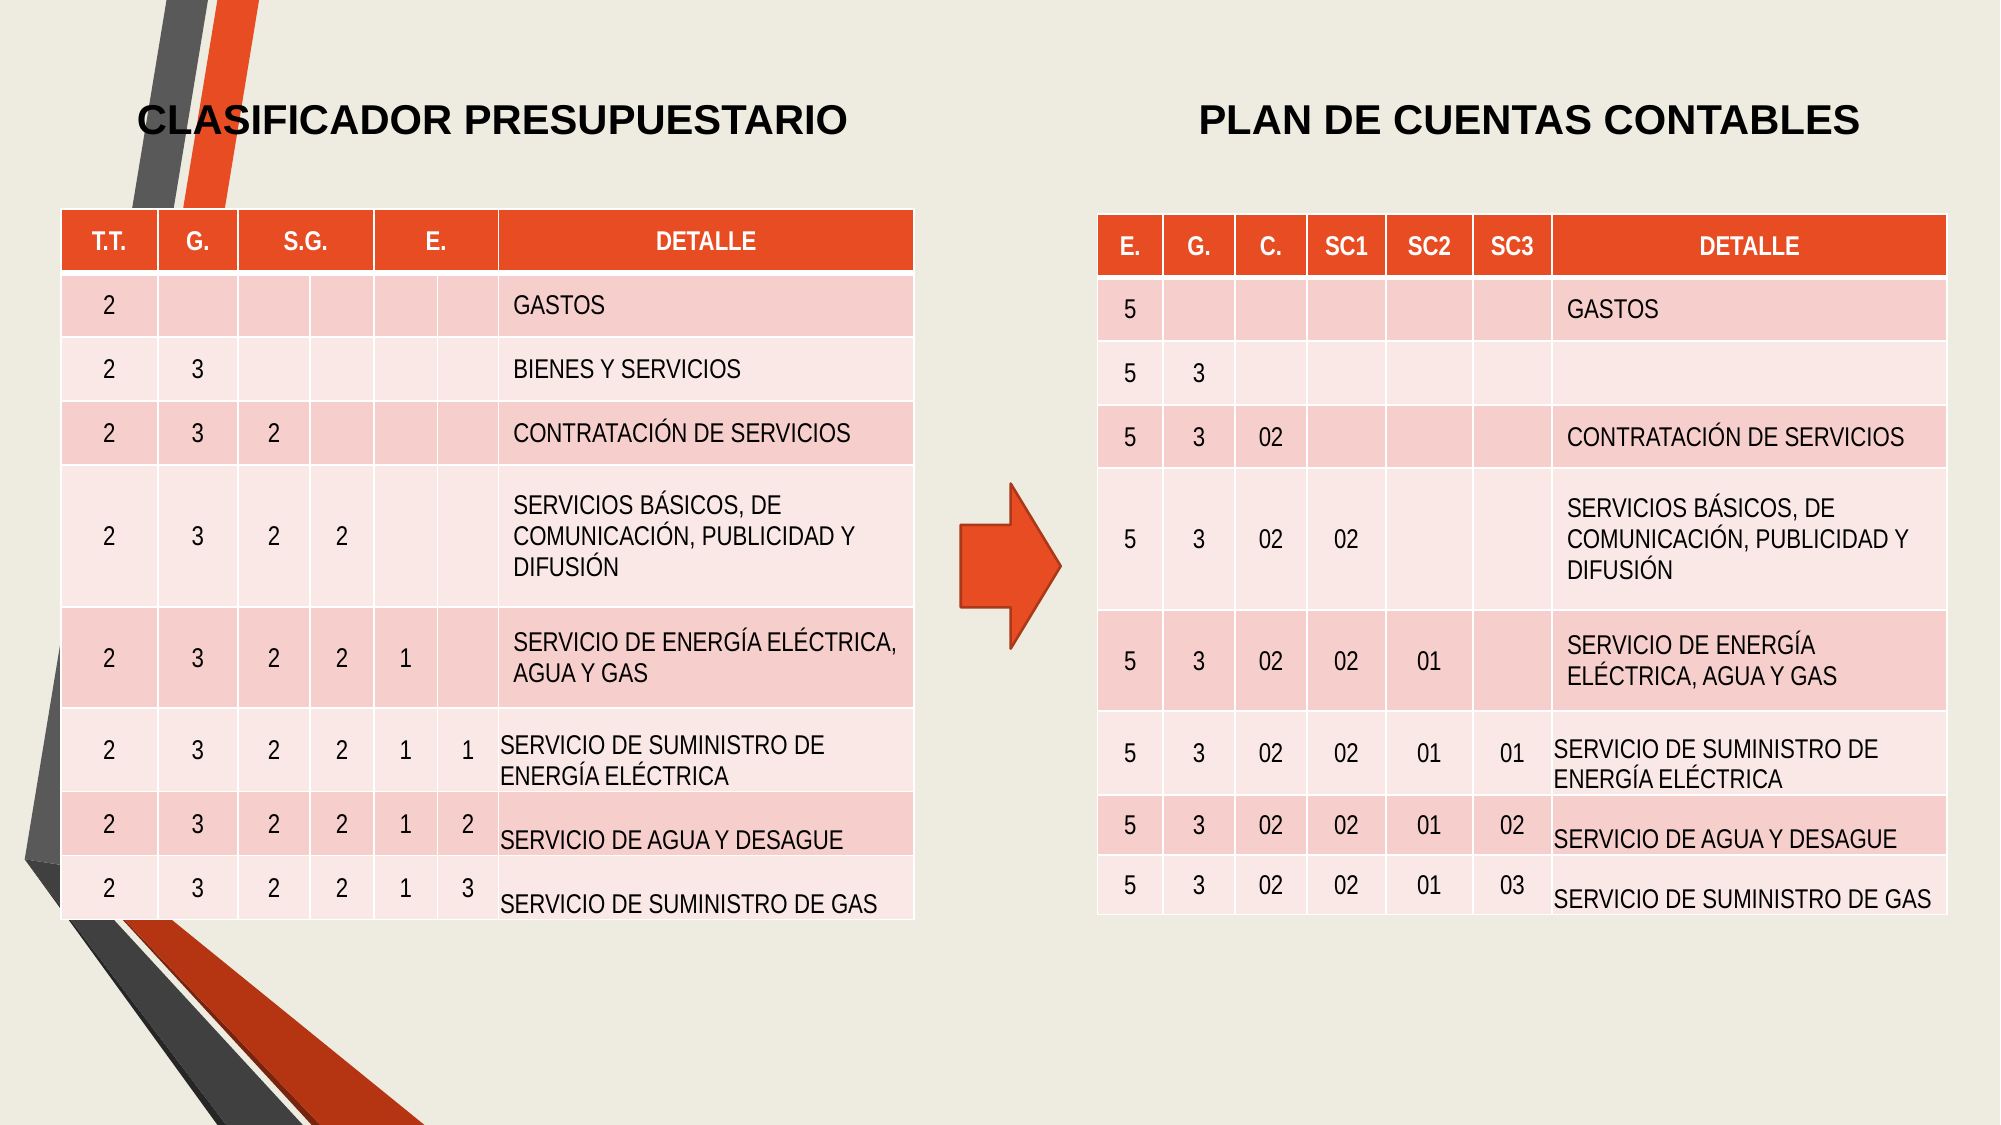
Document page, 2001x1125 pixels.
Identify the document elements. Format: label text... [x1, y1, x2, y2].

table_cell [311, 338, 373, 400]
table_cell 01 [1387, 796, 1472, 854]
table_cell 5 [1098, 280, 1162, 340]
table_cell 02 [1236, 856, 1306, 914]
table_header SC1 [1308, 215, 1385, 275]
table_cell 3 [159, 466, 237, 606]
table_cell 3 [159, 709, 237, 791]
table_cell CONTRATACIÓN DE SERVICIOS [499, 402, 913, 464]
table_cell SERVICIOS BÁSICOS, DE COMUNICACIÓN, PUBLICIDAD Y DIFUSIÓN [1553, 469, 1946, 609]
table_cell SERVICIO DE AGUA Y DESAGUE [499, 792, 913, 855]
table_cell 02 [1236, 611, 1306, 710]
table_cell [1308, 342, 1385, 404]
table_cell 02 [1308, 796, 1385, 854]
table_header SC3 [1474, 215, 1551, 275]
table_cell 3 [159, 338, 237, 400]
table_cell GASTOS [499, 276, 913, 336]
table_cell 2 [62, 608, 157, 707]
table_cell 3 [1164, 856, 1234, 914]
table_header E. [375, 210, 498, 270]
table_cell 2 [62, 709, 157, 791]
table_cell 2 [239, 709, 309, 791]
table_header G. [159, 210, 237, 270]
table_cell CONTRATACIÓN DE SERVICIOS [1553, 406, 1946, 467]
table_cell 1 [375, 792, 437, 855]
table_cell 2 [62, 276, 157, 336]
table_cell [438, 338, 498, 400]
table_cell [1387, 280, 1472, 340]
table_cell 1 [375, 709, 437, 791]
table_cell 2 [62, 466, 157, 606]
table_cell [375, 276, 437, 336]
table_cell 01 [1474, 712, 1551, 794]
table_cell 3 [1164, 712, 1234, 794]
table_cell 3 [1164, 406, 1234, 467]
table_cell 2 [239, 856, 309, 919]
table_cell [1164, 280, 1234, 340]
table_cell 01 [1387, 611, 1472, 710]
table_cell SERVICIO DE ENERGÍA ELÉCTRICA, AGUA Y GAS [499, 608, 913, 707]
text_box [959, 482, 1062, 650]
table_cell 2 [239, 608, 309, 707]
table_cell 03 [1474, 856, 1551, 914]
table_cell [1236, 280, 1306, 340]
table_cell 3 [1164, 342, 1234, 404]
table_cell 1 [375, 856, 437, 919]
table_cell [1308, 280, 1385, 340]
table_cell [1387, 406, 1472, 467]
table_cell 1 [438, 709, 498, 791]
table_cell [1553, 342, 1946, 404]
table_cell 2 [311, 856, 373, 919]
table_cell [438, 276, 498, 336]
table_cell 5 [1098, 342, 1162, 404]
table_cell SERVICIO DE SUMINISTRO DE GAS [1553, 856, 1946, 914]
table_cell [375, 338, 437, 400]
table_header SC2 [1387, 215, 1472, 275]
table_cell 02 [1308, 856, 1385, 914]
table_cell [375, 466, 437, 606]
table_cell [1474, 342, 1551, 404]
table_header T.T. [62, 210, 157, 270]
table_cell [239, 338, 309, 400]
table_cell GASTOS [1553, 280, 1946, 340]
table_cell SERVICIO DE AGUA Y DESAGUE [1553, 796, 1946, 854]
table_cell 02 [1236, 469, 1306, 609]
table_header G. [1164, 215, 1234, 275]
table_cell SERVICIO DE SUMINISTRO DE ENERGÍA ELÉCTRICA [1553, 712, 1946, 794]
table_cell [1474, 406, 1551, 467]
table_cell 02 [1308, 712, 1385, 794]
table_cell 2 [239, 402, 309, 464]
table_cell [1474, 469, 1551, 609]
table_cell [438, 608, 498, 707]
table_cell 02 [1236, 796, 1306, 854]
table_cell 3 [159, 856, 237, 919]
table_cell [438, 466, 498, 606]
table_cell [1387, 342, 1472, 404]
table_cell 3 [159, 608, 237, 707]
table_header DETALLE [1553, 215, 1946, 275]
table_cell [375, 402, 437, 464]
table_cell [1474, 280, 1551, 340]
table_cell SERVICIO DE SUMINISTRO DE GAS [499, 856, 913, 919]
table_cell SERVICIO DE ENERGÍA ELÉCTRICA, AGUA Y GAS [1553, 611, 1946, 710]
table_cell 2 [62, 792, 157, 855]
table_cell 01 [1387, 712, 1472, 794]
table_cell [159, 276, 237, 336]
table_cell 02 [1308, 611, 1385, 710]
table_cell SERVICIOS BÁSICOS, DE COMUNICACIÓN, PUBLICIDAD Y DIFUSIÓN [499, 466, 913, 606]
table_cell 2 [311, 466, 373, 606]
table_header S.G. [239, 210, 373, 270]
table_cell 5 [1098, 796, 1162, 854]
table_cell [1308, 406, 1385, 467]
table_cell 2 [311, 709, 373, 791]
text_box PLAN DE CUENTAS CONTABLES [1177, 85, 1883, 151]
table_header DETALLE [499, 210, 913, 270]
table_cell 01 [1387, 856, 1472, 914]
table_cell 02 [1474, 796, 1551, 854]
table_cell 5 [1098, 469, 1162, 609]
table_cell 3 [159, 402, 237, 464]
table_cell 2 [311, 792, 373, 855]
table_cell 2 [438, 792, 498, 855]
table_cell 2 [62, 402, 157, 464]
table_cell BIENES Y SERVICIOS [499, 338, 913, 400]
table_cell 02 [1236, 712, 1306, 794]
table_cell [311, 276, 373, 336]
table_cell 3 [438, 856, 498, 919]
table_cell [438, 402, 498, 464]
table_cell 3 [1164, 796, 1234, 854]
table_cell [1474, 611, 1551, 710]
table_cell 5 [1098, 611, 1162, 710]
table_cell 2 [62, 338, 157, 400]
table_header C. [1236, 215, 1306, 275]
table_cell 5 [1098, 712, 1162, 794]
table_cell [311, 402, 373, 464]
table_cell 2 [311, 608, 373, 707]
table_header E. [1098, 215, 1162, 275]
table_cell 3 [1164, 469, 1234, 609]
table_cell 3 [1164, 611, 1234, 710]
table_cell [1236, 342, 1306, 404]
table_cell 3 [159, 792, 237, 855]
text_box CLASIFICADOR PRESUPUESTARIO [118, 85, 867, 151]
table_cell 5 [1098, 856, 1162, 914]
table_cell [1387, 469, 1472, 609]
table_cell 5 [1098, 406, 1162, 467]
table_cell [239, 276, 309, 336]
table_cell 2 [62, 856, 157, 919]
table_cell 1 [375, 608, 437, 707]
table_cell 2 [239, 466, 309, 606]
table_cell 02 [1236, 406, 1306, 467]
table_cell 2 [239, 792, 309, 855]
table_cell 02 [1308, 469, 1385, 609]
table_cell SERVICIO DE SUMINISTRO DE ENERGÍA ELÉCTRICA [499, 709, 913, 791]
